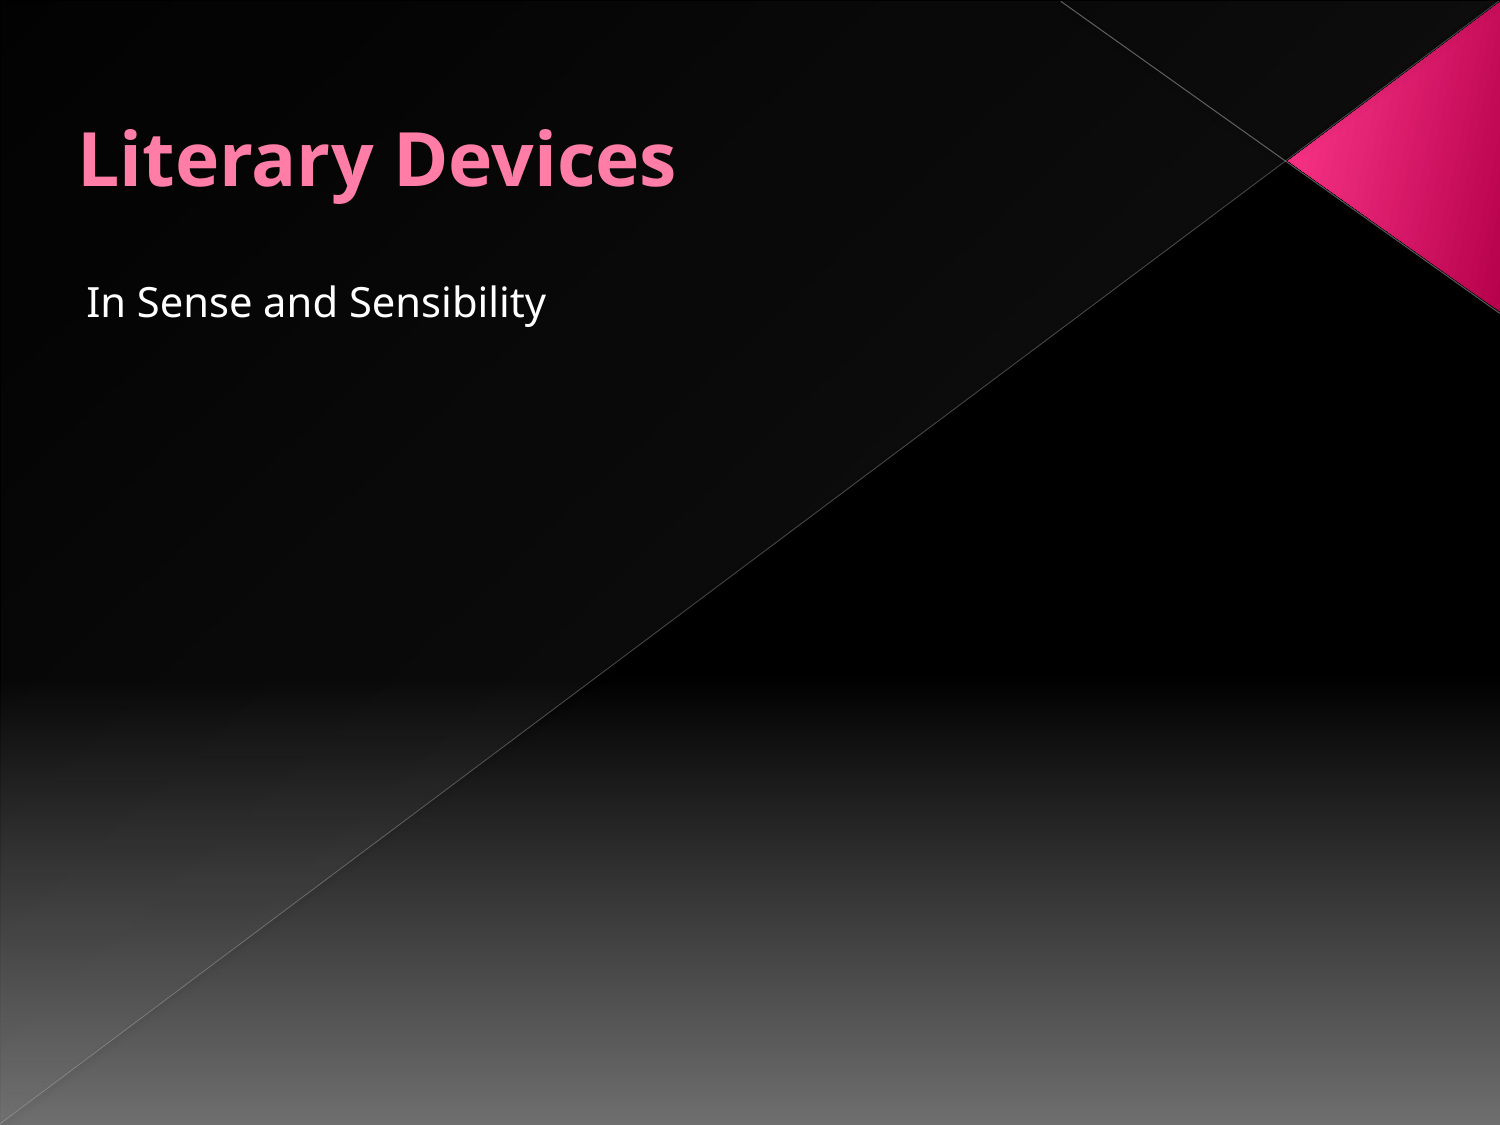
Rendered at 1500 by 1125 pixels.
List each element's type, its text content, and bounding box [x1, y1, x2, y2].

title Literary Devices [62, 44, 1250, 268]
list In Sense and Sensibility [62, 267, 700, 643]
